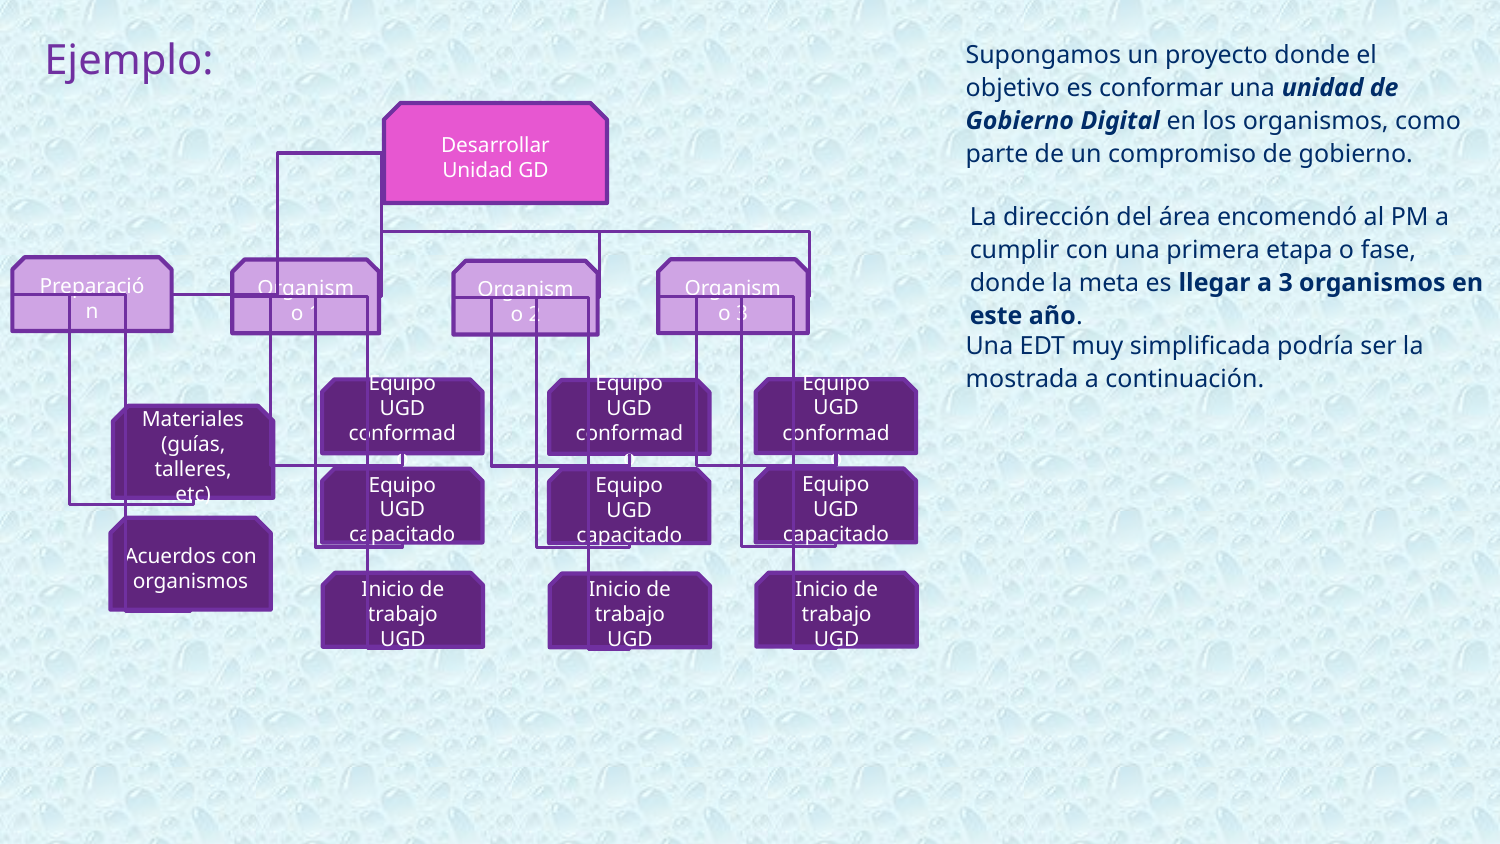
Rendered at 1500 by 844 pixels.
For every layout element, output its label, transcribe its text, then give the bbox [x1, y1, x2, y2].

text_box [12, 102, 917, 648]
text_box Supongamos un proyecto donde el objetivo es conformar una unidad de Gobierno Digital en los organismos, como parte de un compromiso de gobierno. [950, 28, 1484, 175]
text_box Una EDT muy simplificada podría ser la mostrada a continuación. [950, 319, 1484, 400]
title Ejemplo: [29, 22, 231, 94]
text_box La dirección del área encomendó al PM a cumplir con una primera etapa o fase, donde la meta es llegar a 3 organismos en este año. [954, 190, 1500, 337]
